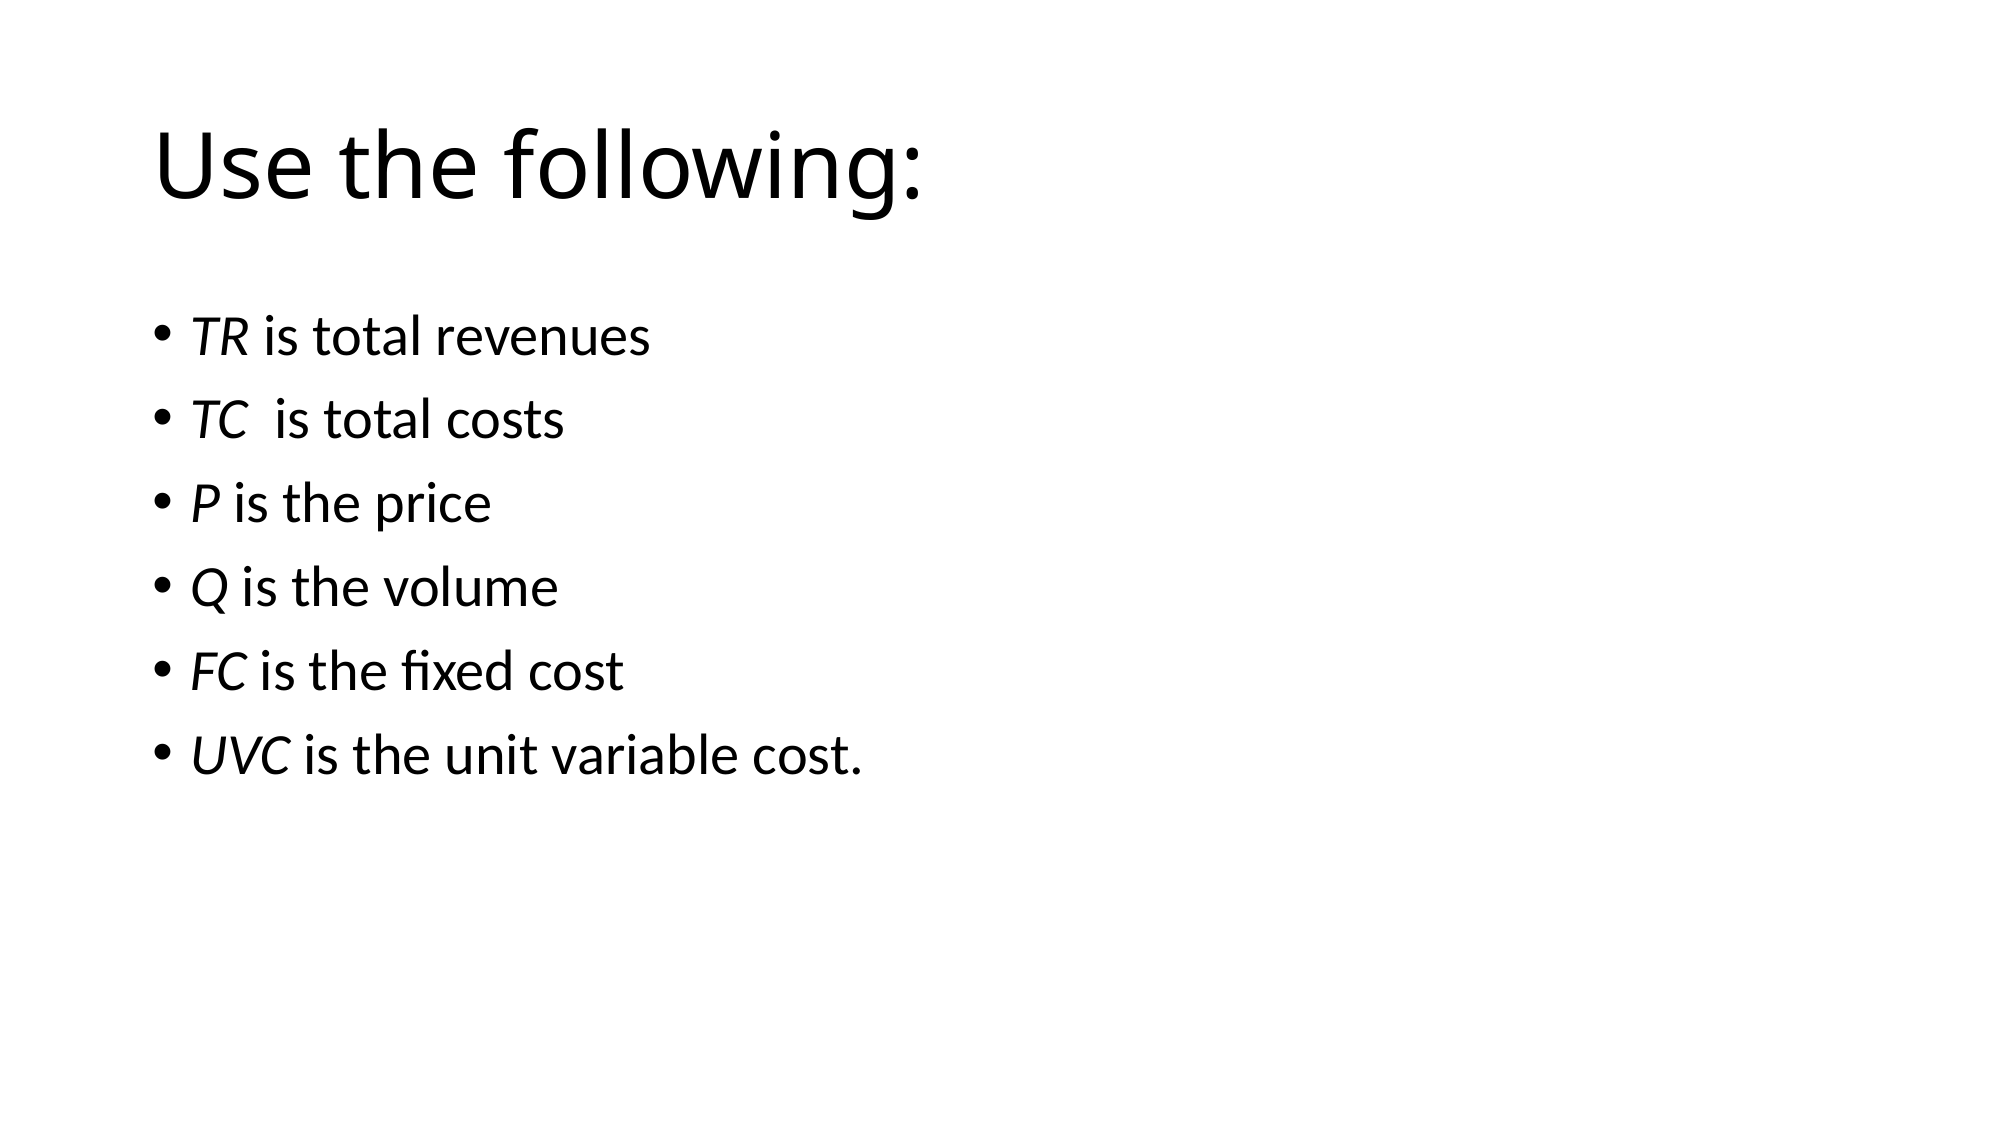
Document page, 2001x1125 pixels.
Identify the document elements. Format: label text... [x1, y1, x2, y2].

title Use the following: [137, 59, 1863, 278]
list TR is total revenues TC is total costs P is the price Q is the volume FC is the fixed cost UVC is the unit variable cost. [137, 297, 1863, 1012]
